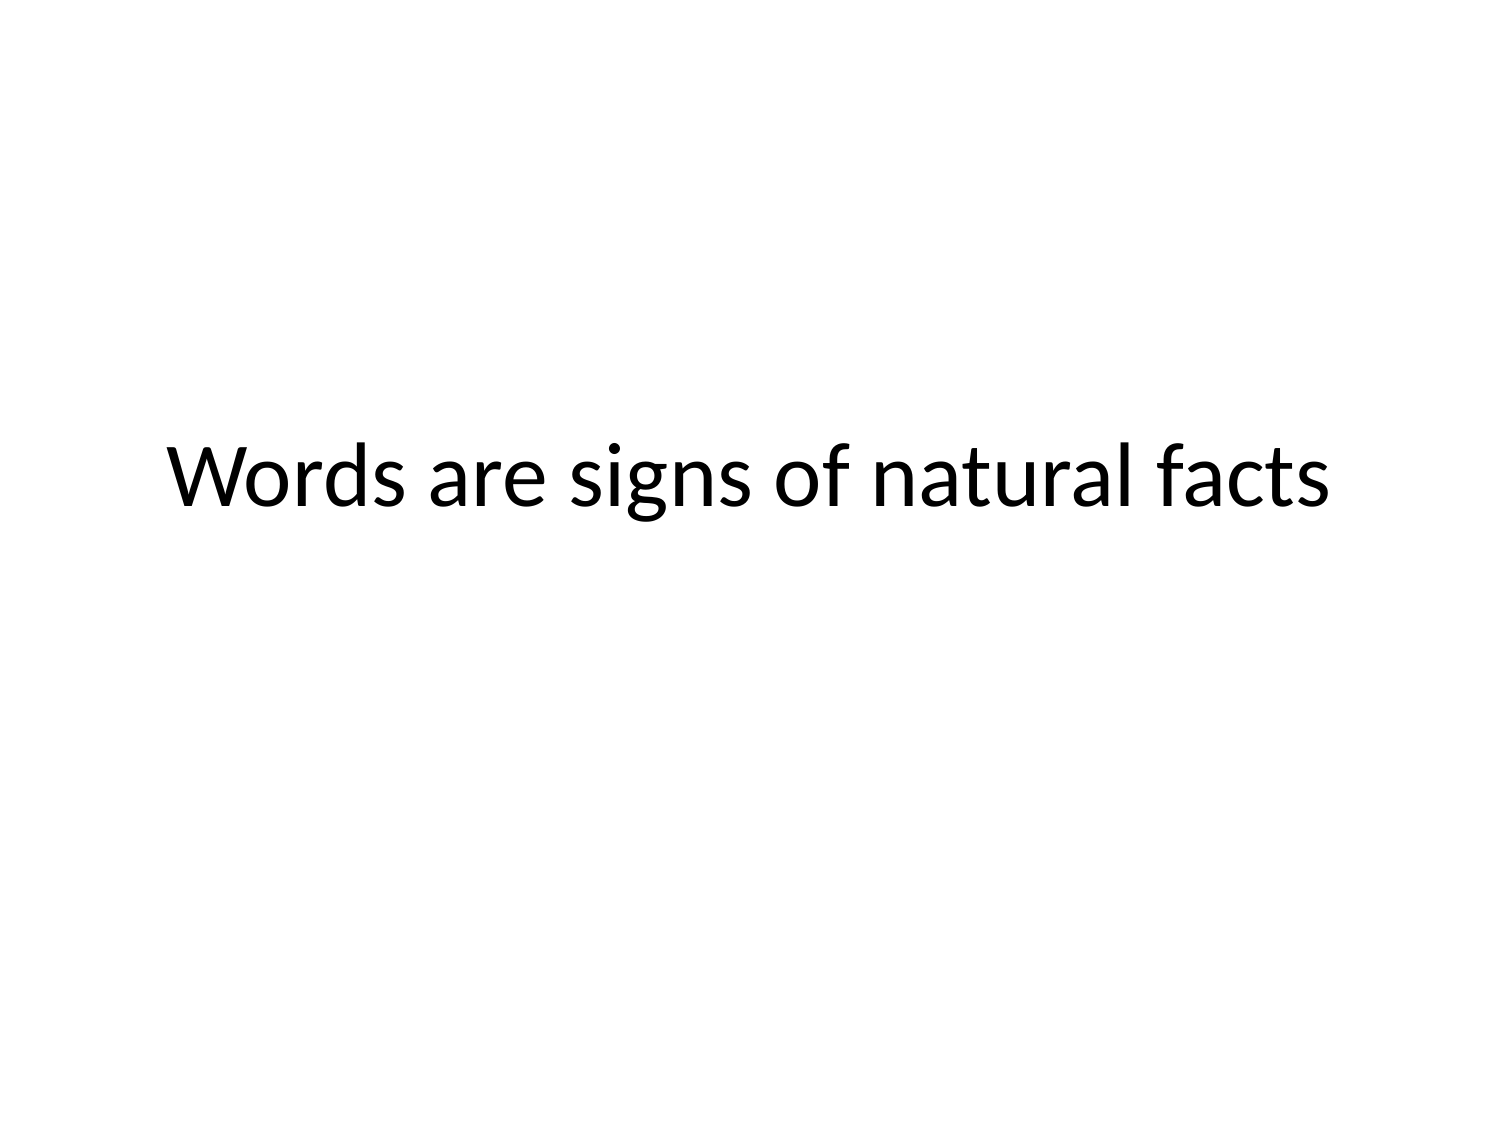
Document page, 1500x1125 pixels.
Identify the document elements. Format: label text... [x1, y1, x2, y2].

title Words are signs of natural facts [112, 349, 1388, 591]
